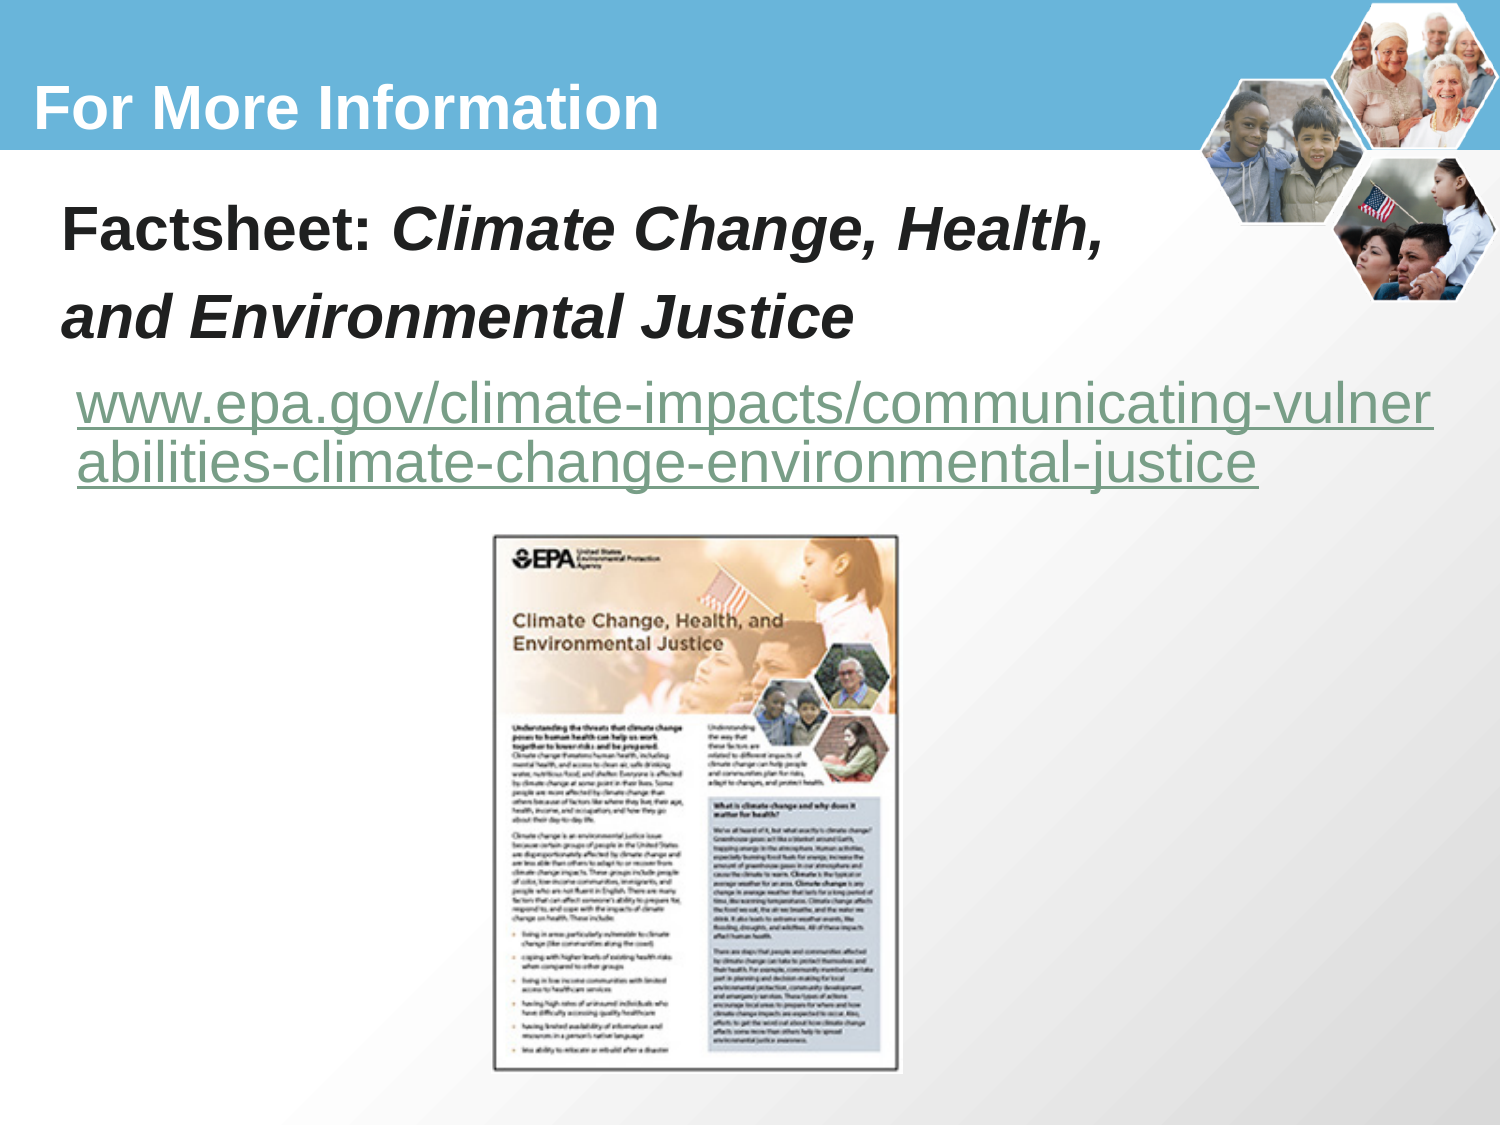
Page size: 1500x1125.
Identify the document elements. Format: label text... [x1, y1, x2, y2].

picture [1173, 2, 1500, 303]
list Factsheet: Climate Change, Health, and Environmental Justice [46, 180, 1446, 1100]
title For More Information [18, 0, 1425, 150]
picture [491, 533, 903, 1075]
text_box www.epa.gov/climate-impacts/communicating-vulnerabilities-climate-change-environmental-justice [62, 358, 1451, 443]
